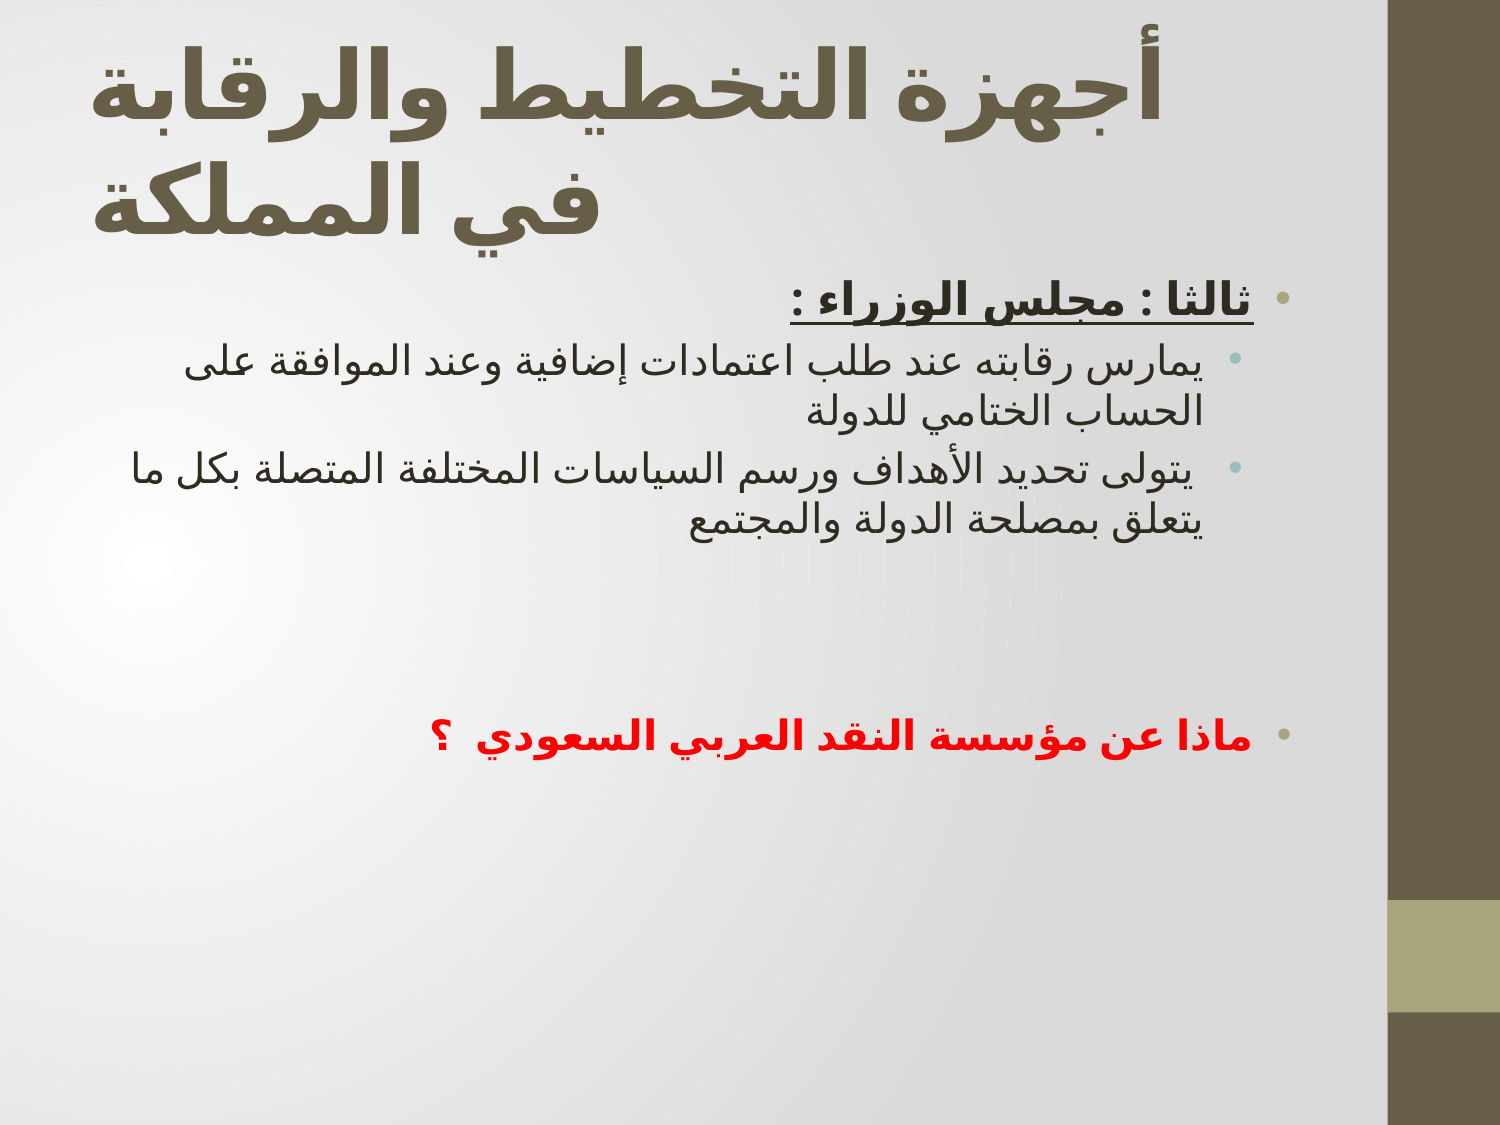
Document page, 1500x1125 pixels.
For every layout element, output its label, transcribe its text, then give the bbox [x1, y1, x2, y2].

title أجهزة التخطيط والرقابة في المملكة [75, 45, 1325, 233]
list ثالثا : مجلس الوزراء : يمارس رقابته عند طلب اعتمادات إضافية وعند الموافقة على الحساب الختامي للدولة يتولى تحديد الأهداف ورسم السياسات المختلفة المتصلة بكل ما يتعلق بمصلحة الدولة والمجتمع ماذا عن مؤسسة النقد العربي السعودي ؟ [75, 262, 1325, 1050]
